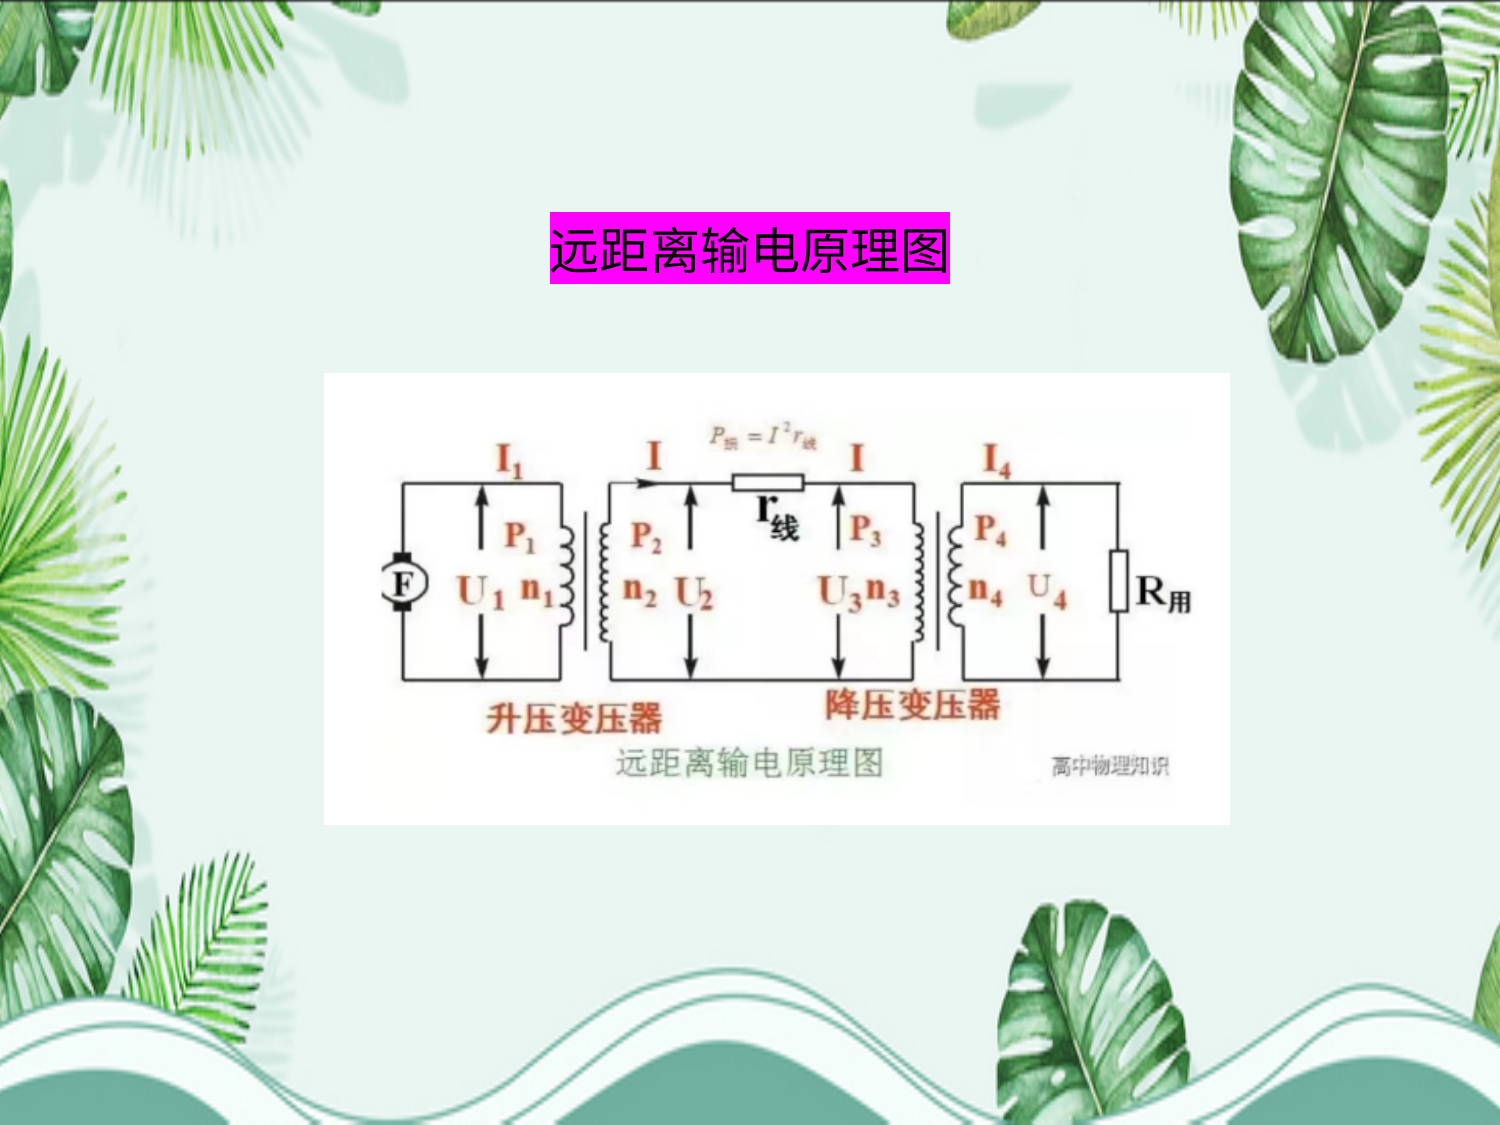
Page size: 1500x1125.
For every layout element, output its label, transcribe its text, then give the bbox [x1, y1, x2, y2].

picture [0, 0, 1500, 1125]
title 远距离输电原理图 [187, 190, 1313, 963]
